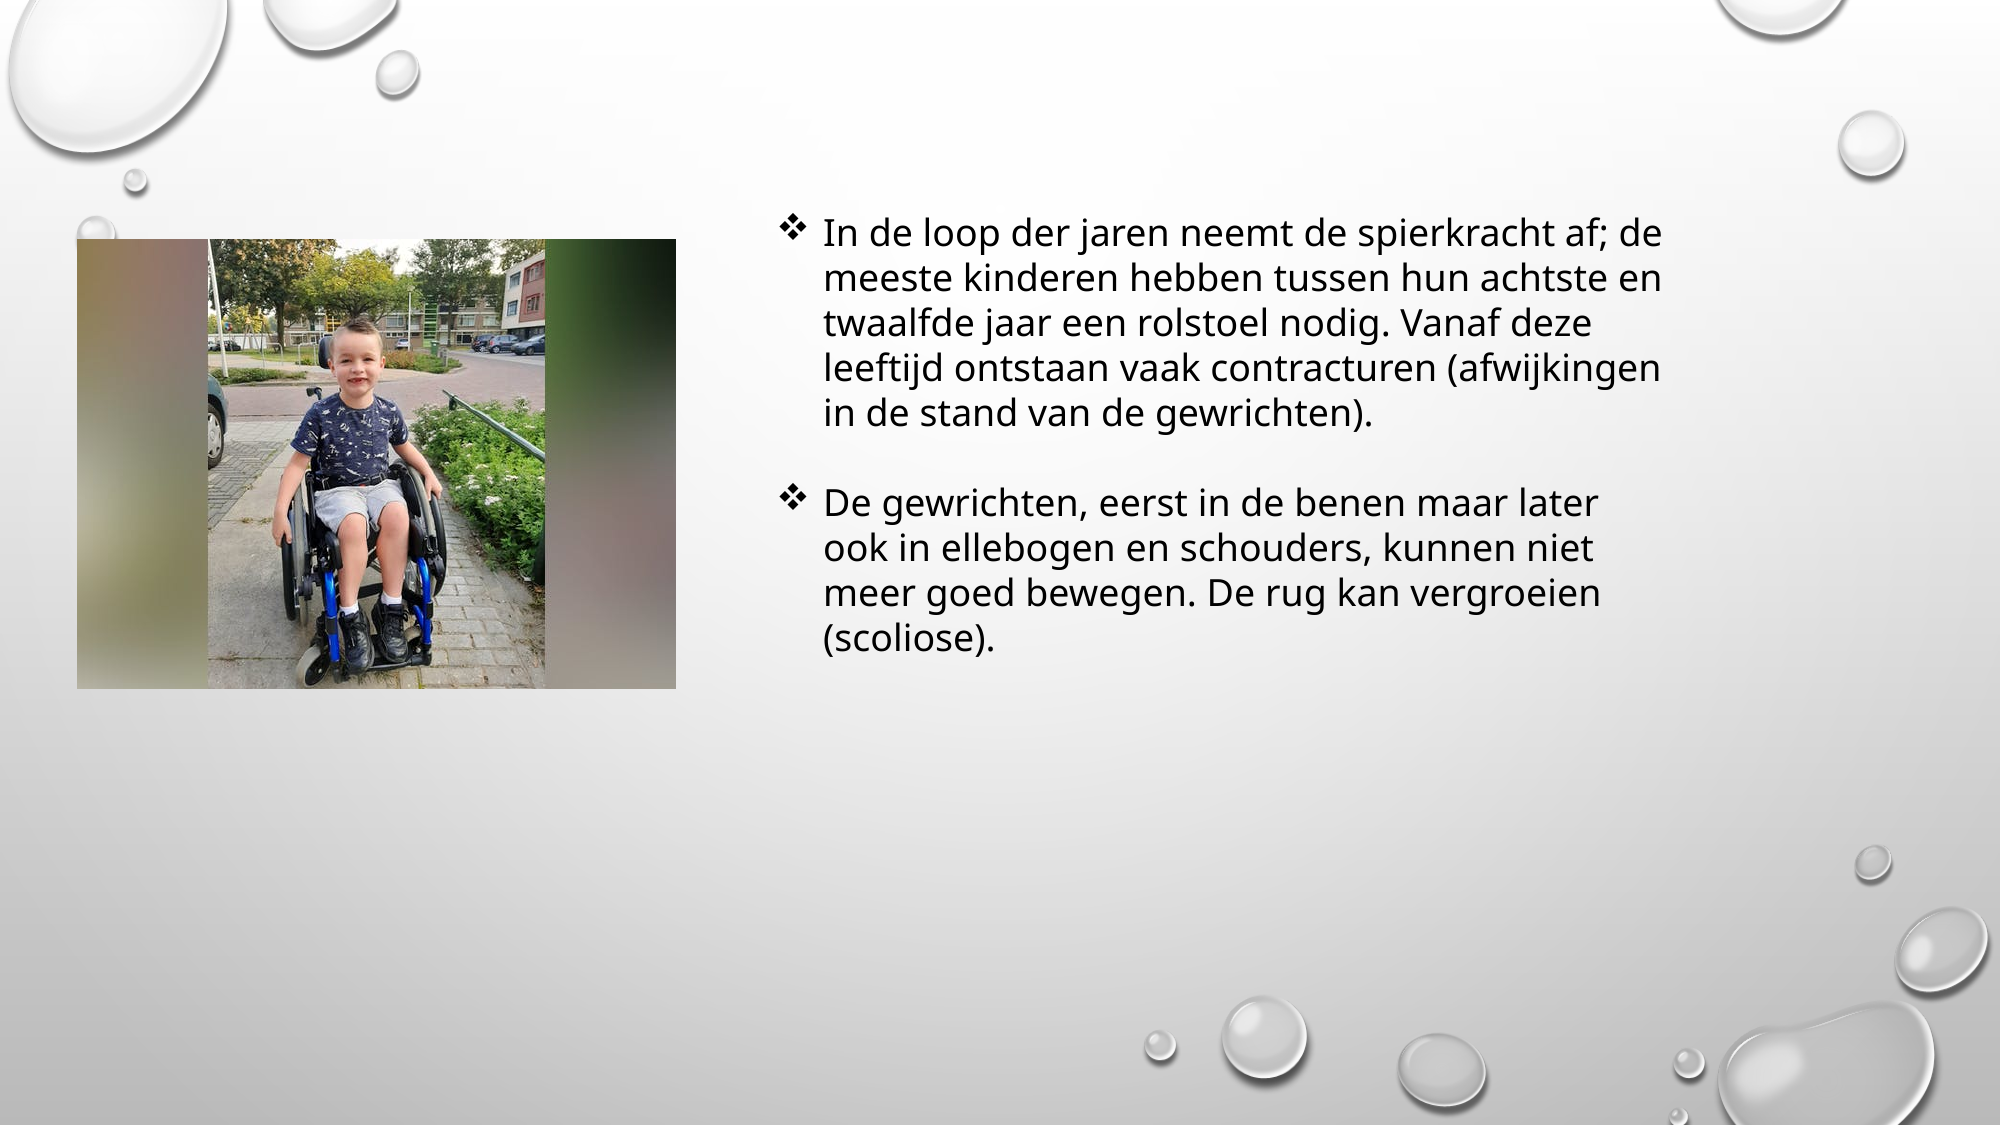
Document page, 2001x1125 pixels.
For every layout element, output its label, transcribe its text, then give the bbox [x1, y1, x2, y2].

text_box In de loop der jaren neemt de spierkracht af; de meeste kinderen hebben tussen hun achtste en twaalfde jaar een rolstoel nodig. Vanaf deze leeftijd ontstaan vaak contracturen (afwijkingen in de stand van de gewrichten). De gewrichten, eerst in de benen maar later ook in ellebogen en schouders, kunnen niet meer goed bewegen. De rug kan vergroeien (scoliose). [761, 156, 1687, 802]
picture [0, 0, 2000, 1125]
